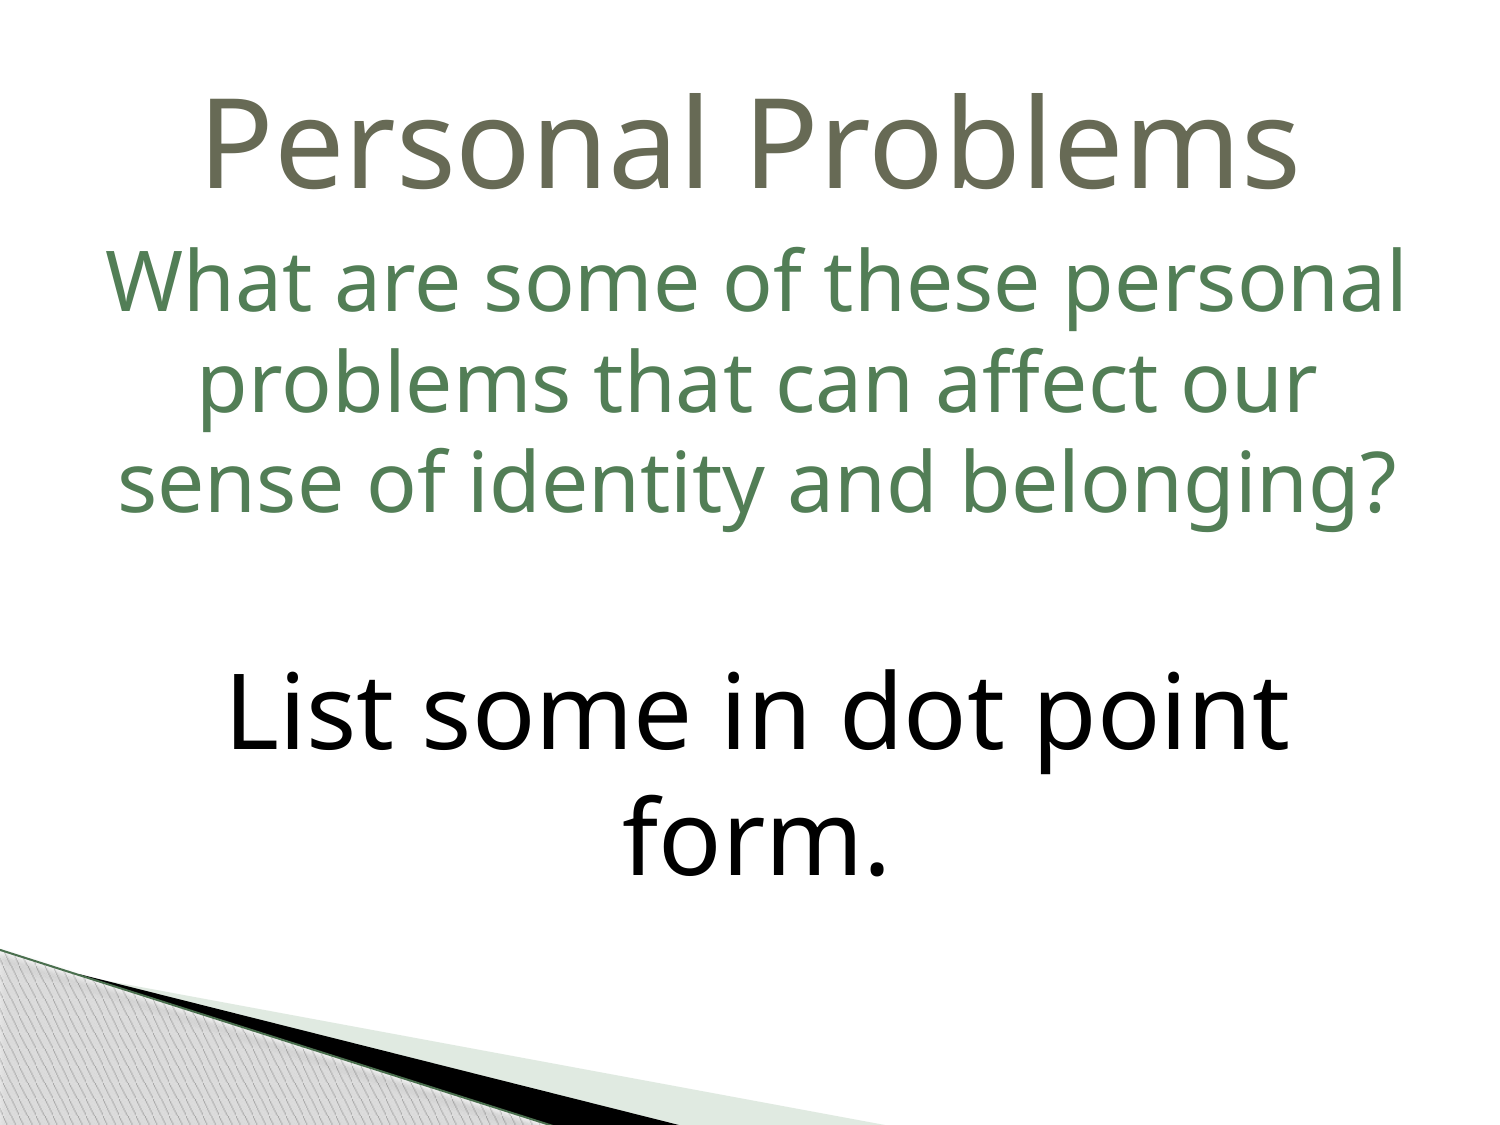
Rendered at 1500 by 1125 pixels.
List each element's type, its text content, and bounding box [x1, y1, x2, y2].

list What are some of these personal problems that can affect our sense of identity and belonging? List some in dot point form. [75, 233, 1425, 986]
title Personal Problems [75, 45, 1425, 233]
